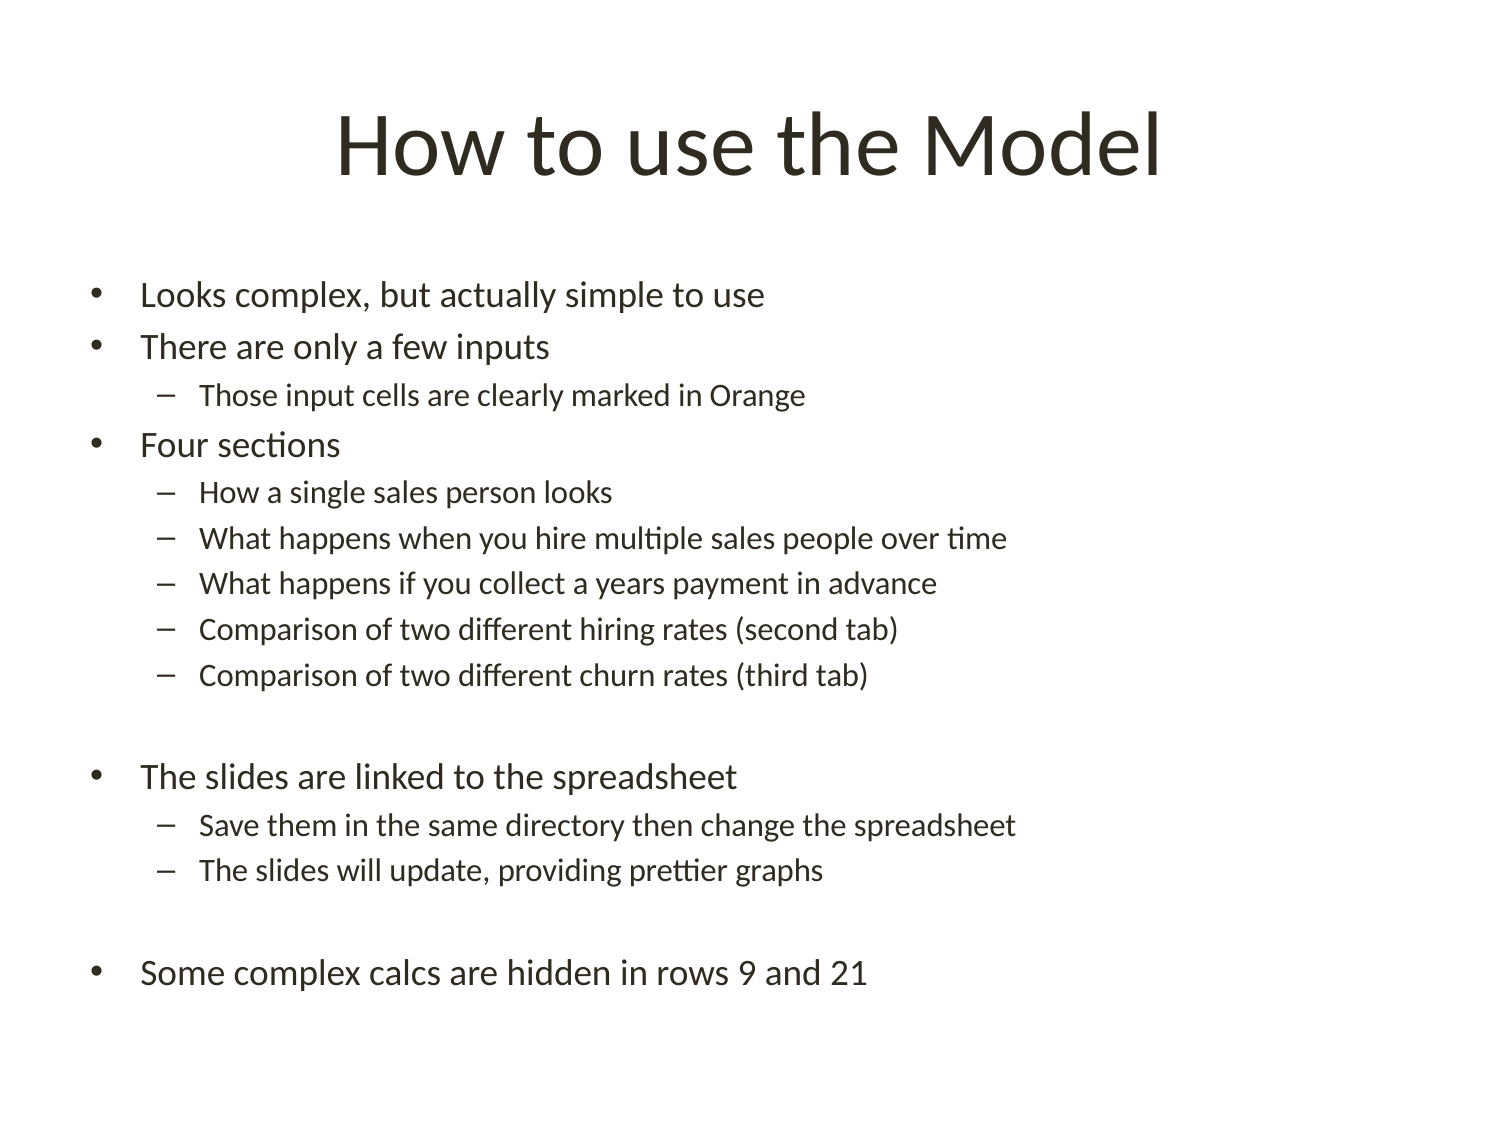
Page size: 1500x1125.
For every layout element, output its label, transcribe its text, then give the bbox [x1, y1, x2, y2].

list Looks complex, but actually simple to use There are only a few inputs Those input cells are clearly marked in Orange Four sections How a single sales person looks What happens when you hire multiple sales people over time What happens if you collect a years payment in advance Comparison of two different hiring rates (second tab) Comparison of two different churn rates (third tab) The slides are linked to the spreadsheet Save them in the same directory then change the spreadsheet The slides will update, providing prettier graphs Some complex calcs are hidden in rows 9 and 21 [75, 262, 1425, 1005]
title How to use the Model [75, 45, 1425, 233]
